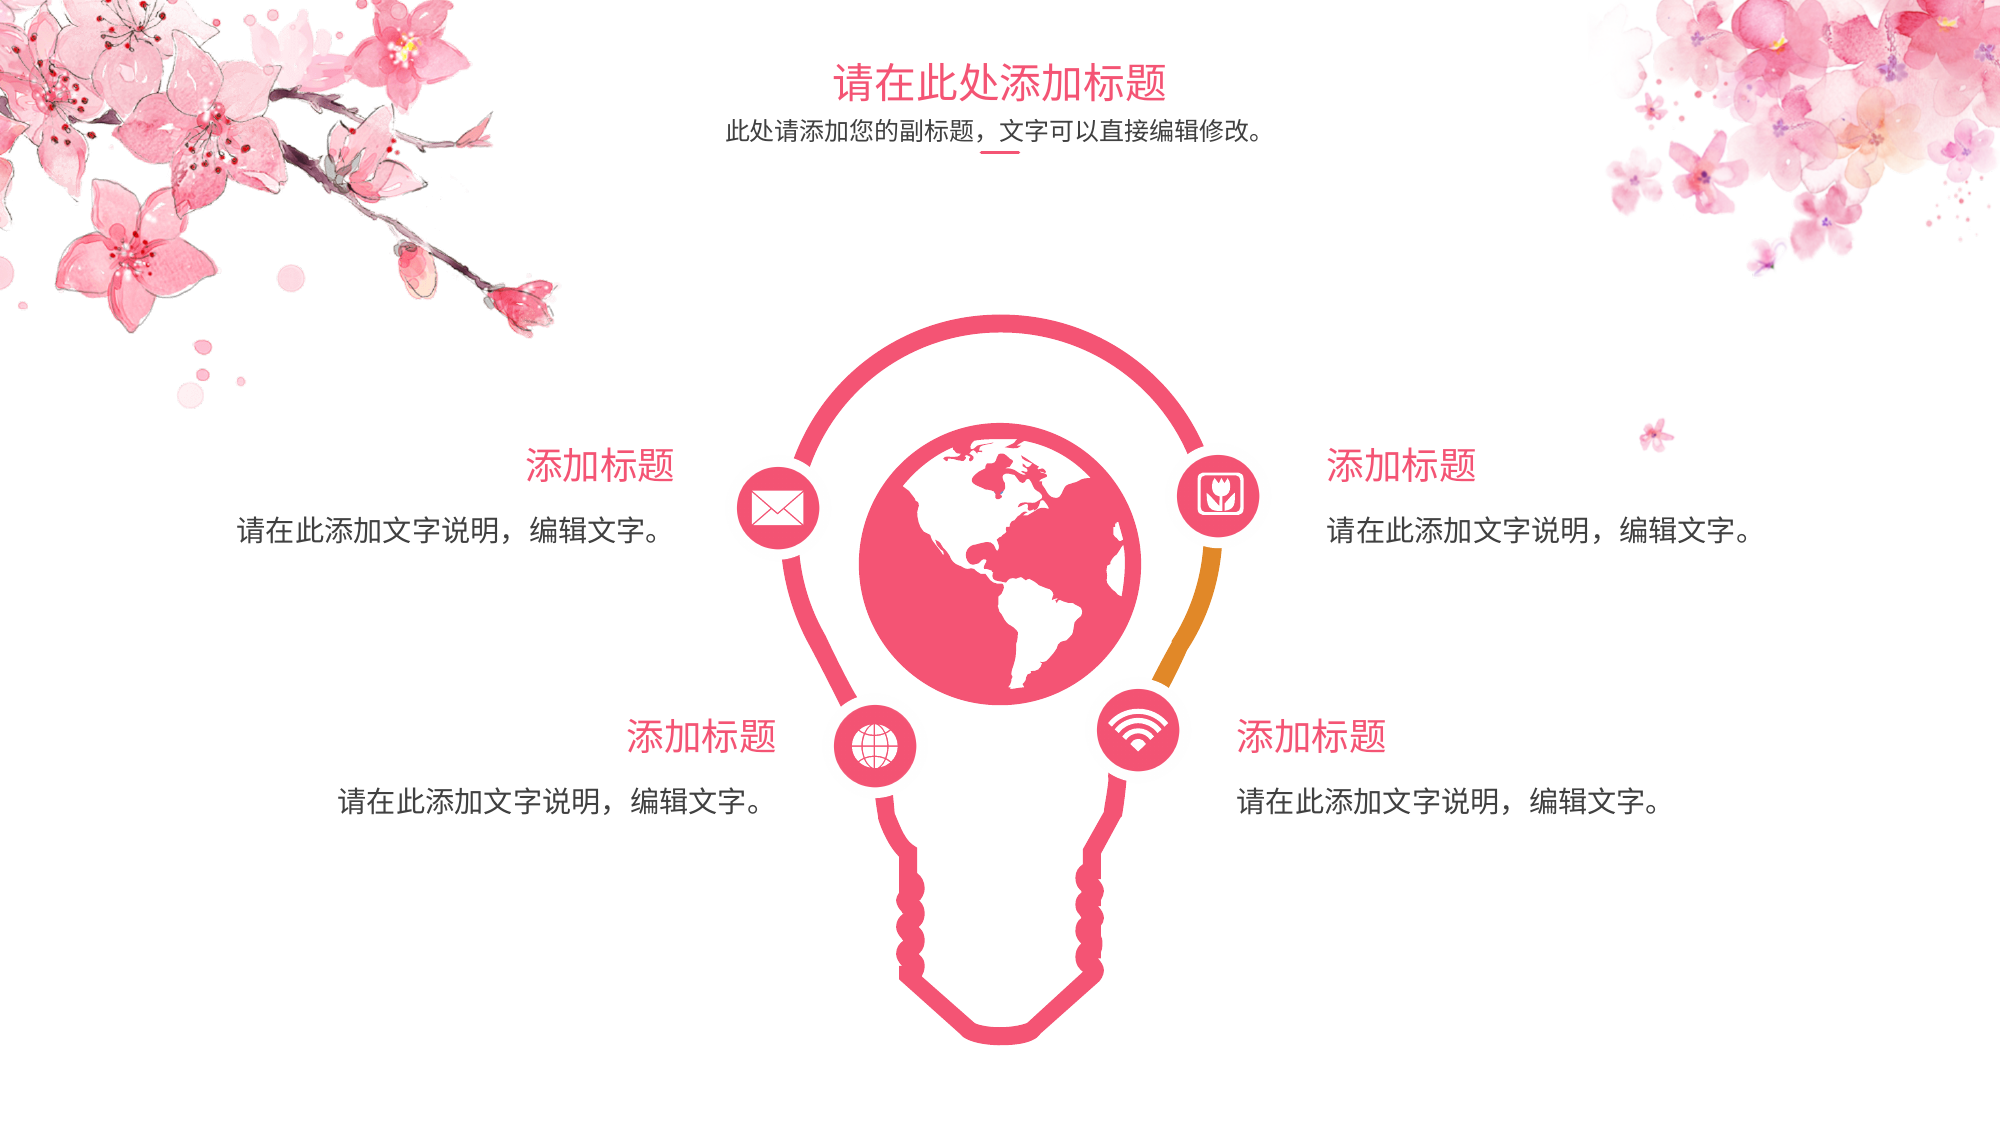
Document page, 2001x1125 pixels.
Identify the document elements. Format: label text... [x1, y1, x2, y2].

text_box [730, 460, 825, 555]
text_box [780, 314, 1222, 1046]
text_box 添加标题 [1222, 705, 1403, 765]
text_box 请在此添加文字说明，编辑文字。 [290, 765, 780, 826]
text_box 请在此添加文字说明，编辑文字。 [1222, 765, 1723, 826]
text_box 此处请添加您的副标题，文字可以直接编辑修改。 [679, 98, 1323, 153]
picture [0, 0, 679, 411]
text_box 添加标题 [509, 434, 691, 494]
picture [1571, 0, 2000, 459]
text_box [1091, 682, 1186, 778]
text_box 请在此添加文字说明，编辑文字。 [1312, 494, 1813, 555]
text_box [827, 698, 922, 794]
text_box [1170, 448, 1266, 544]
text_box 添加标题 [1312, 434, 1493, 494]
text_box 请在此处添加标题 [818, 49, 1182, 98]
text_box 请在此添加文字说明，编辑文字。 [189, 494, 691, 555]
text_box 添加标题 [611, 705, 780, 765]
